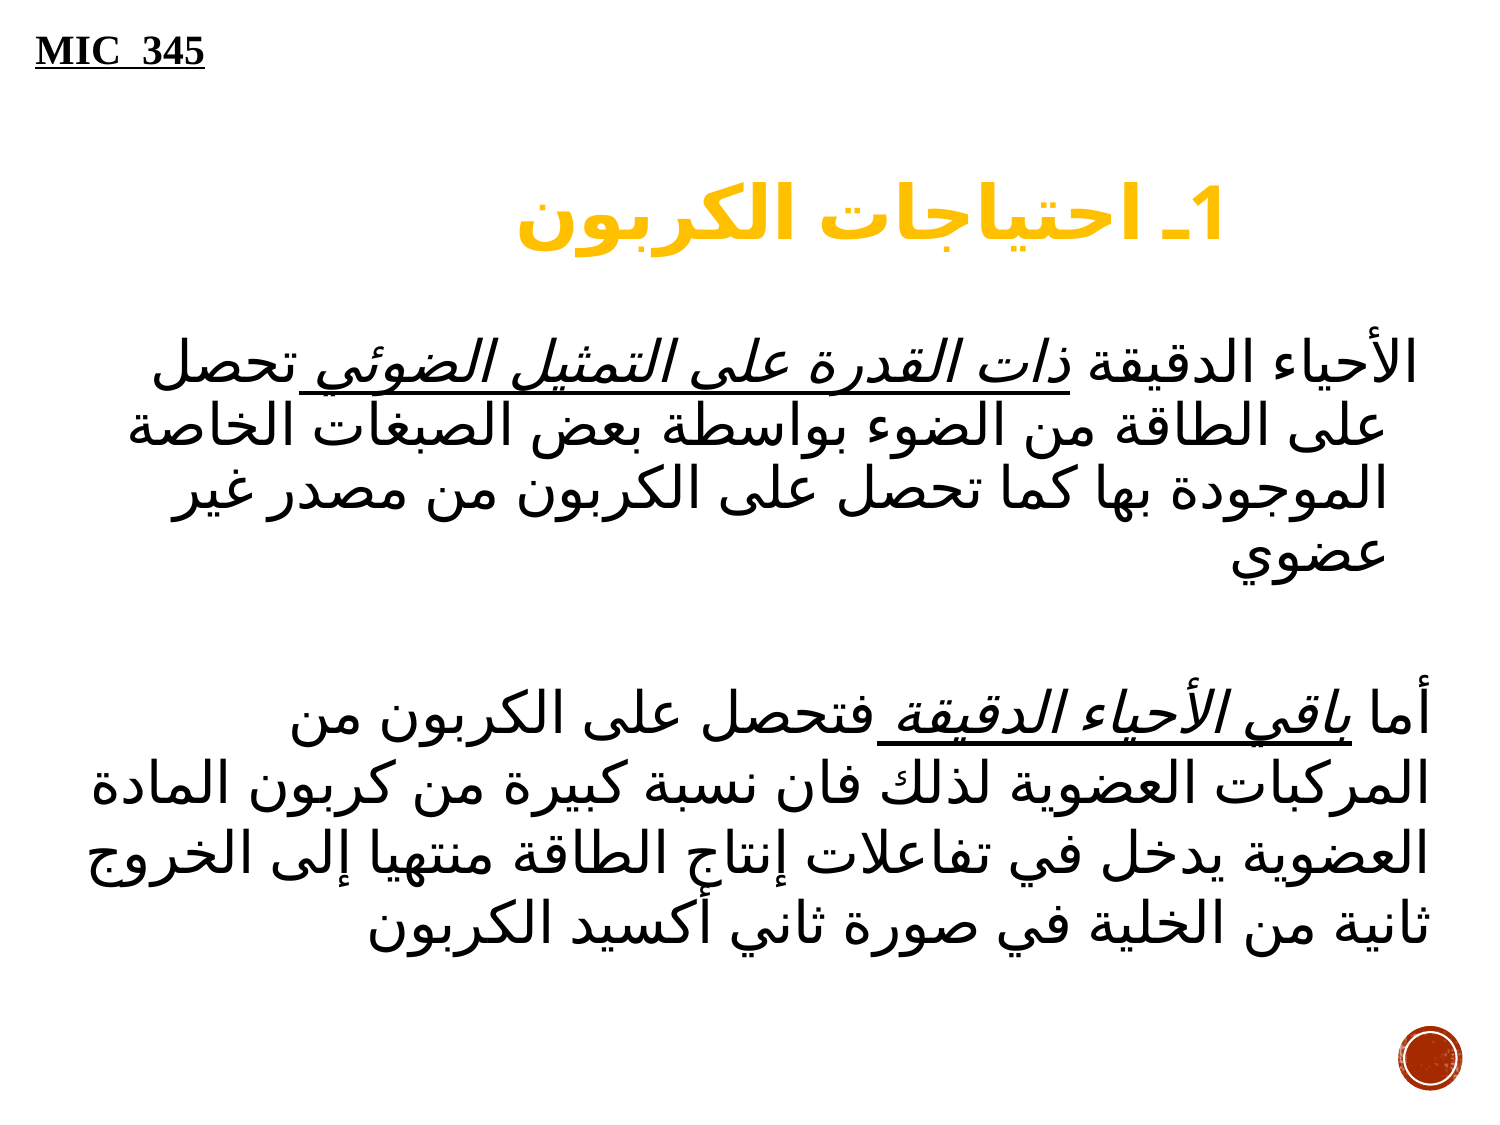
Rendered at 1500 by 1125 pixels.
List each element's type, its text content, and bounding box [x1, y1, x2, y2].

list الأحياء الدقيقة ذات القدرة على التمثيل الضوئي تحصل على الطاقة من الضوء بواسطة بعض الصبغات الخاصة الموجودة بها كما تحصل على الكربون من مصدر غير عضوي [47, 324, 1436, 634]
text_box 1ـ احتياجات الكربون [32, 141, 1483, 279]
text_box MIC 345 [20, 0, 1471, 122]
text_box أما باقي الأحياء الدقيقة فتحصل على الكربون من المركبات العضوية لذلك فان نسبة كبيرة من كربون المادة العضوية يدخل في تفاعلات إنتاج الطاقة منتهيا إلى الخروج ثانية من الخلية في صورة ثاني أكسيد الكربون [53, 597, 1447, 963]
